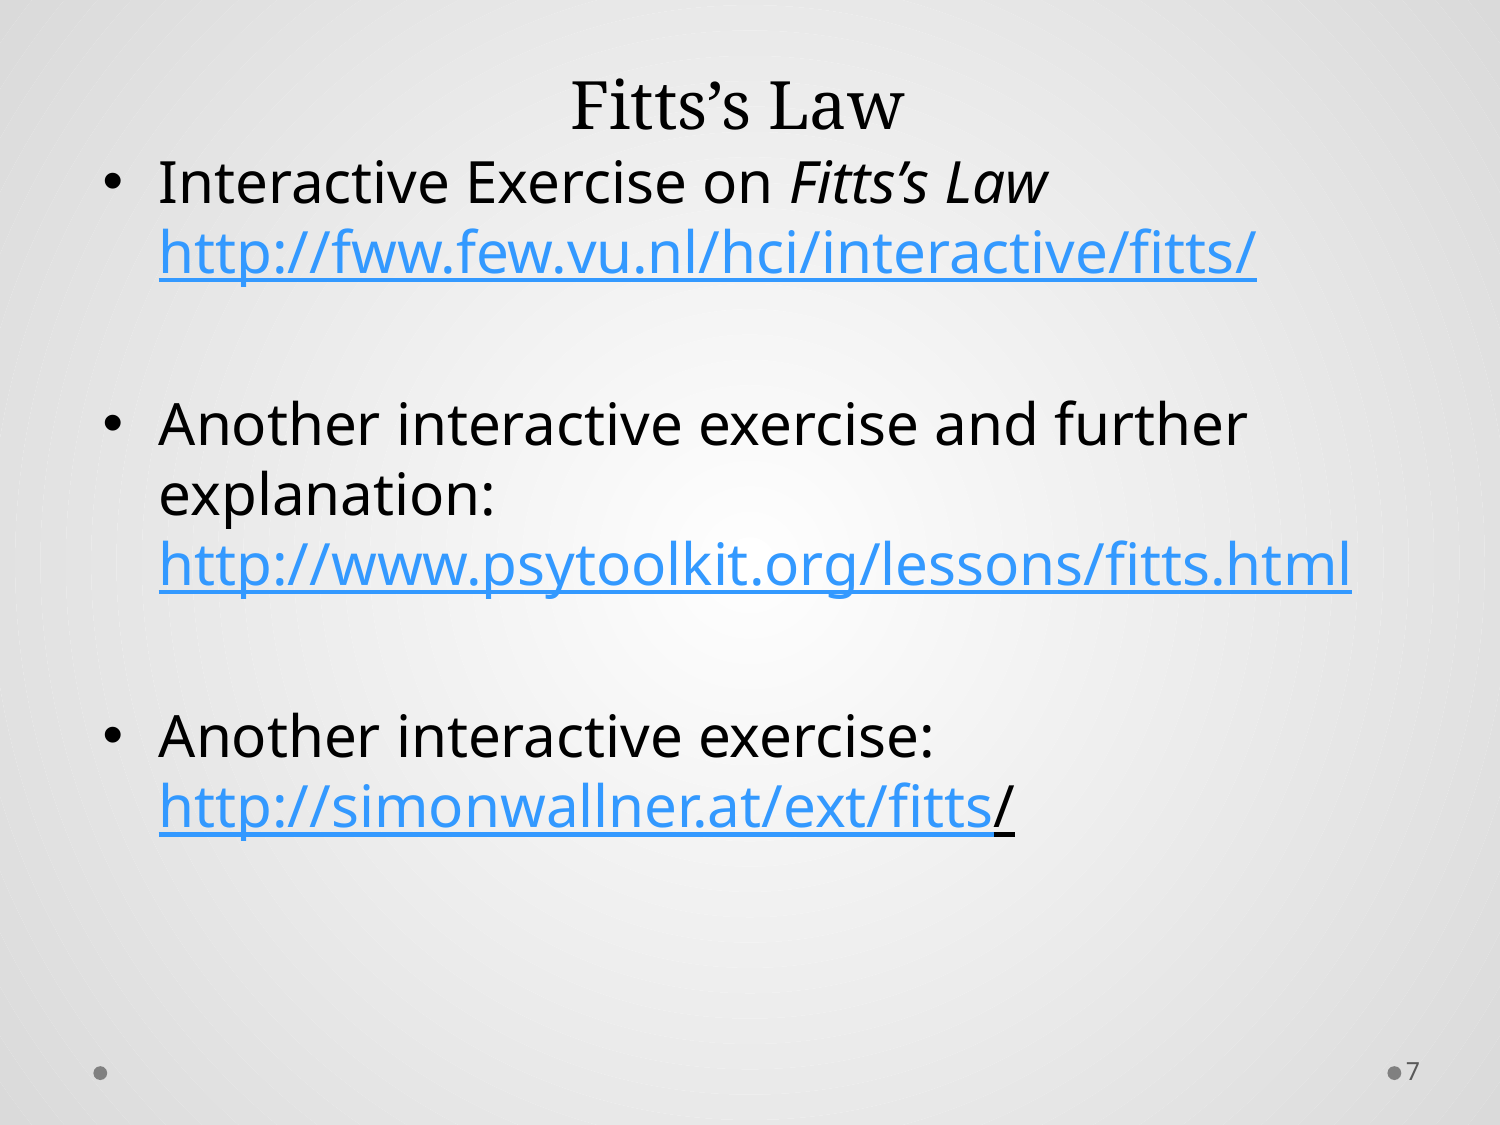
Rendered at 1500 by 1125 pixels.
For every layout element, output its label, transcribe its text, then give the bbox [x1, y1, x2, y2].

slide_number 7 [1401, 1042, 1494, 1103]
title Fitts’s Law [62, 50, 1413, 150]
list Interactive Exercise on Fitts’s Law http://fww.few.vu.nl/hci/interactive/fitts/ Another interactive exercise and further explanation: http://www.psytoolkit.org/lessons/fitts.html Another interactive exercise: http://simonwallner.at/ext/fitts/ [87, 137, 1438, 1100]
